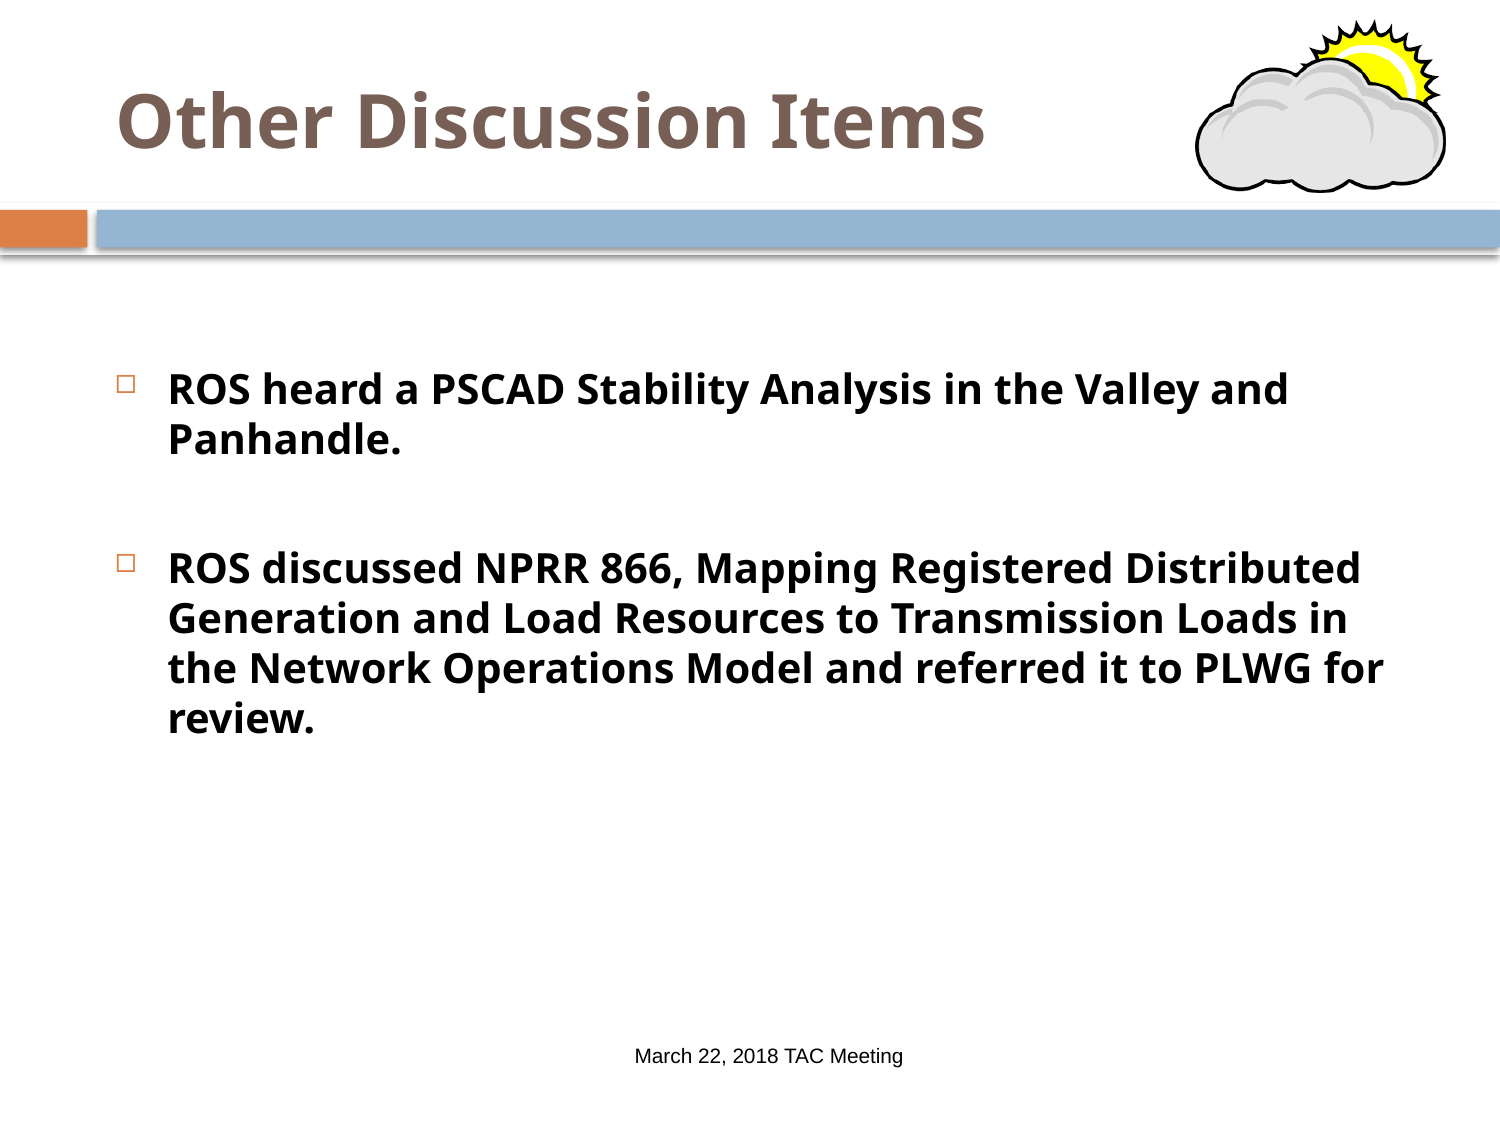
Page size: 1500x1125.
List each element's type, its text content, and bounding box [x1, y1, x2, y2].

picture [1195, 18, 1447, 194]
title Other Discussion Items [100, 37, 1192, 201]
list ROS heard a PSCAD Stability Analysis in the Valley and Panhandle. ROS discussed NPRR 866, Mapping Registered Distributed Generation and Load Resources to Transmission Loads in the Network Operations Model and referred it to PLWG for review. [99, 297, 1438, 1001]
footer March 22, 2018 TAC Meeting [99, 1025, 1438, 1085]
